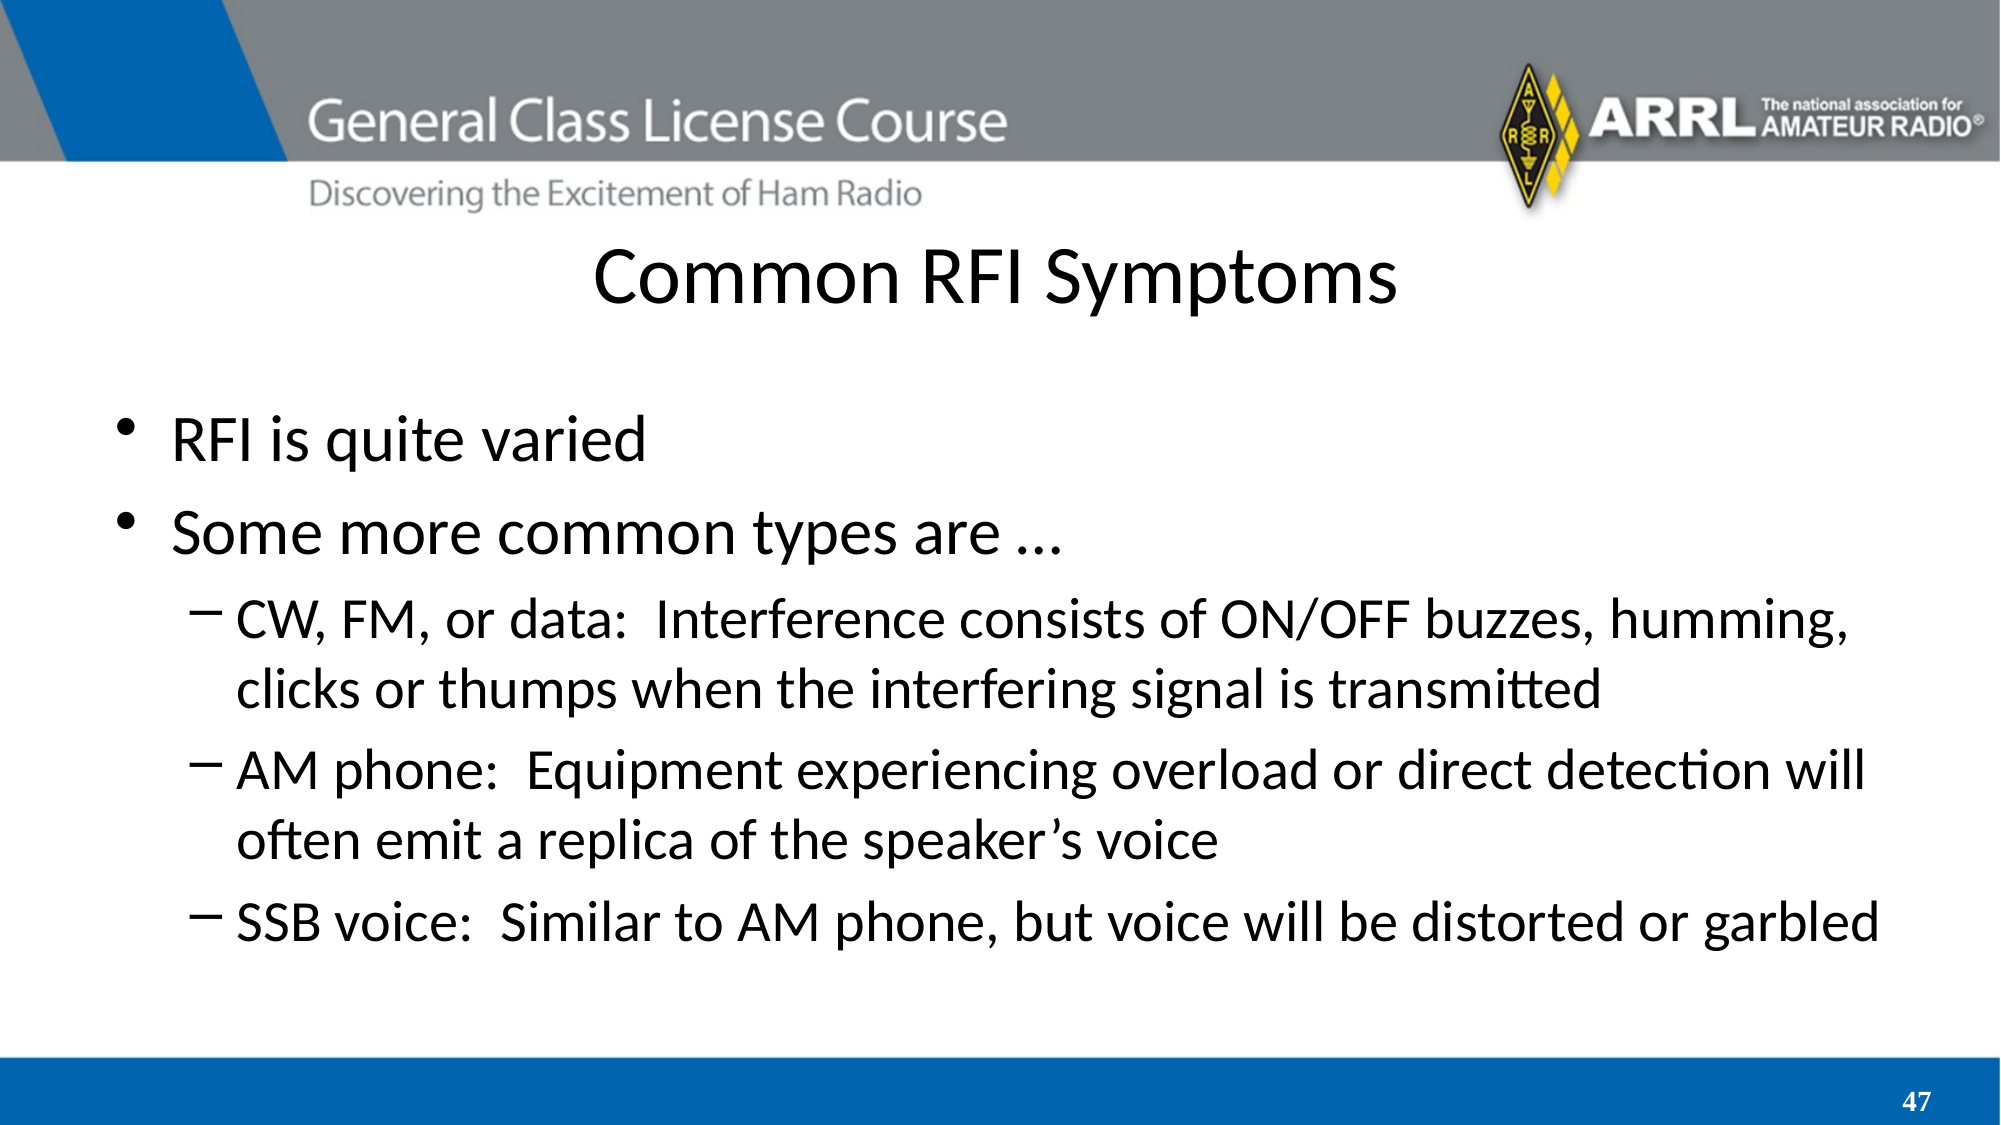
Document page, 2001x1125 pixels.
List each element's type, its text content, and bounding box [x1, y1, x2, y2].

picture [0, 0, 2001, 1125]
title Common RFI Symptoms [96, 212, 1897, 356]
list RFI is quite varied Some more common types are … CW, FM, or data: Interference consists of ON/OFF buzzes, humming, clicks or thumps when the interfering signal is transmitted AM phone: Equipment experiencing overload or direct detection will often emit a replica of the speaker’s voice SSB voice: Similar to AM phone, but voice will be distorted or garbled [99, 387, 1900, 1075]
